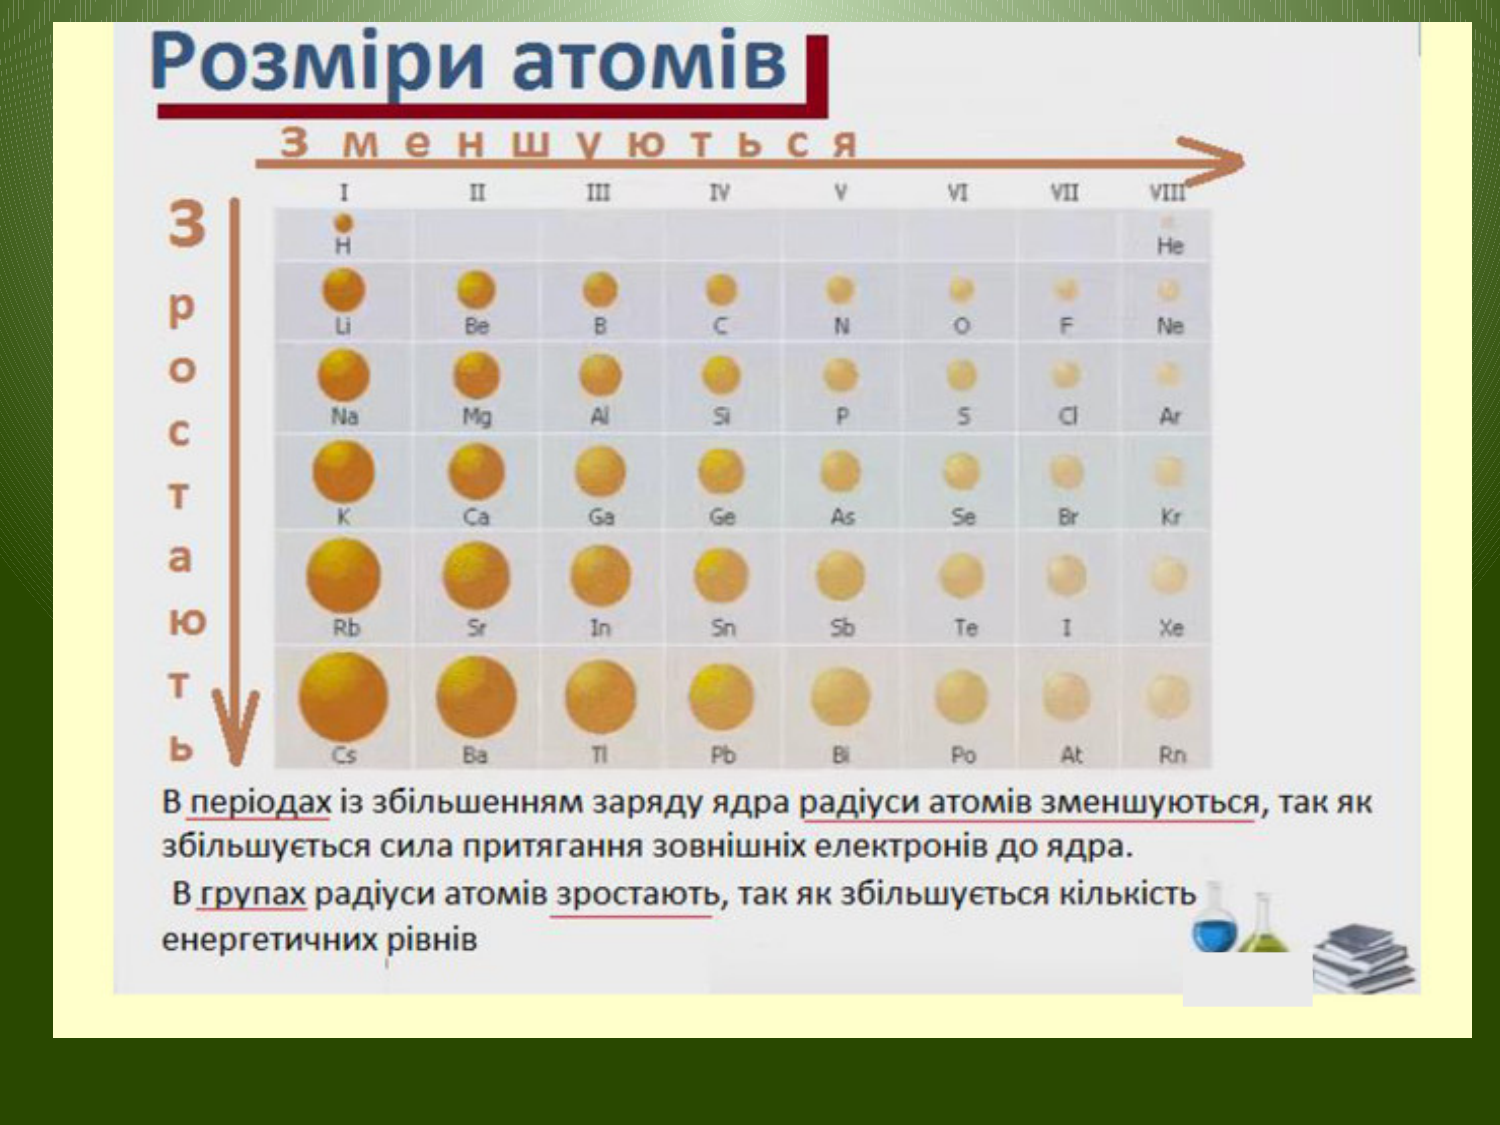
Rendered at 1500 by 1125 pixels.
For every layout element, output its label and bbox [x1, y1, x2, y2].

picture [52, 22, 1472, 1038]
